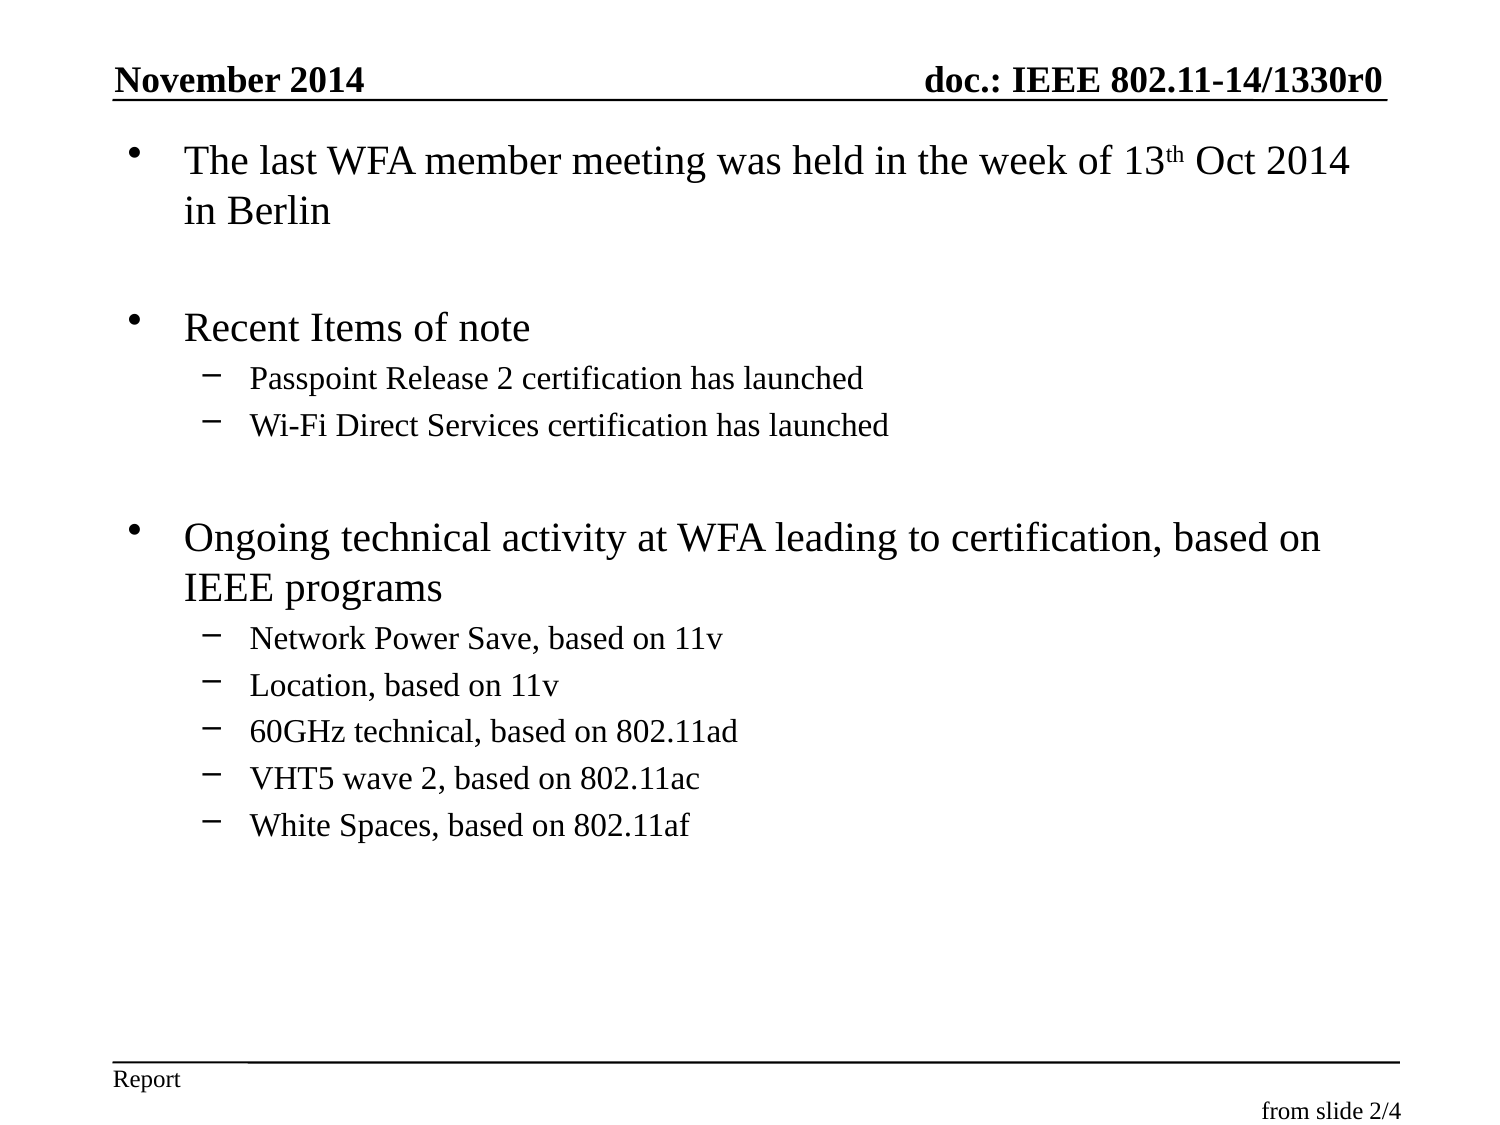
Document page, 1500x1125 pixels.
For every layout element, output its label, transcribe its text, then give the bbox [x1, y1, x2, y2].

list The last WFA member meeting was held in the week of 13th Oct 2014 in Berlin Recent Items of note Passpoint Release 2 certification has launched Wi-Fi Direct Services certification has launched Ongoing technical activity at WFA leading to certification, based on IEEE programs Network Power Save, based on 11v Location, based on 11v 60GHz technical, based on 802.11ad VHT5 wave 2, based on 802.11ac White Spaces, based on 802.11af [112, 125, 1388, 1047]
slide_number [114, 54, 374, 101]
text_box from slide 2/4 [343, 1087, 1417, 1125]
